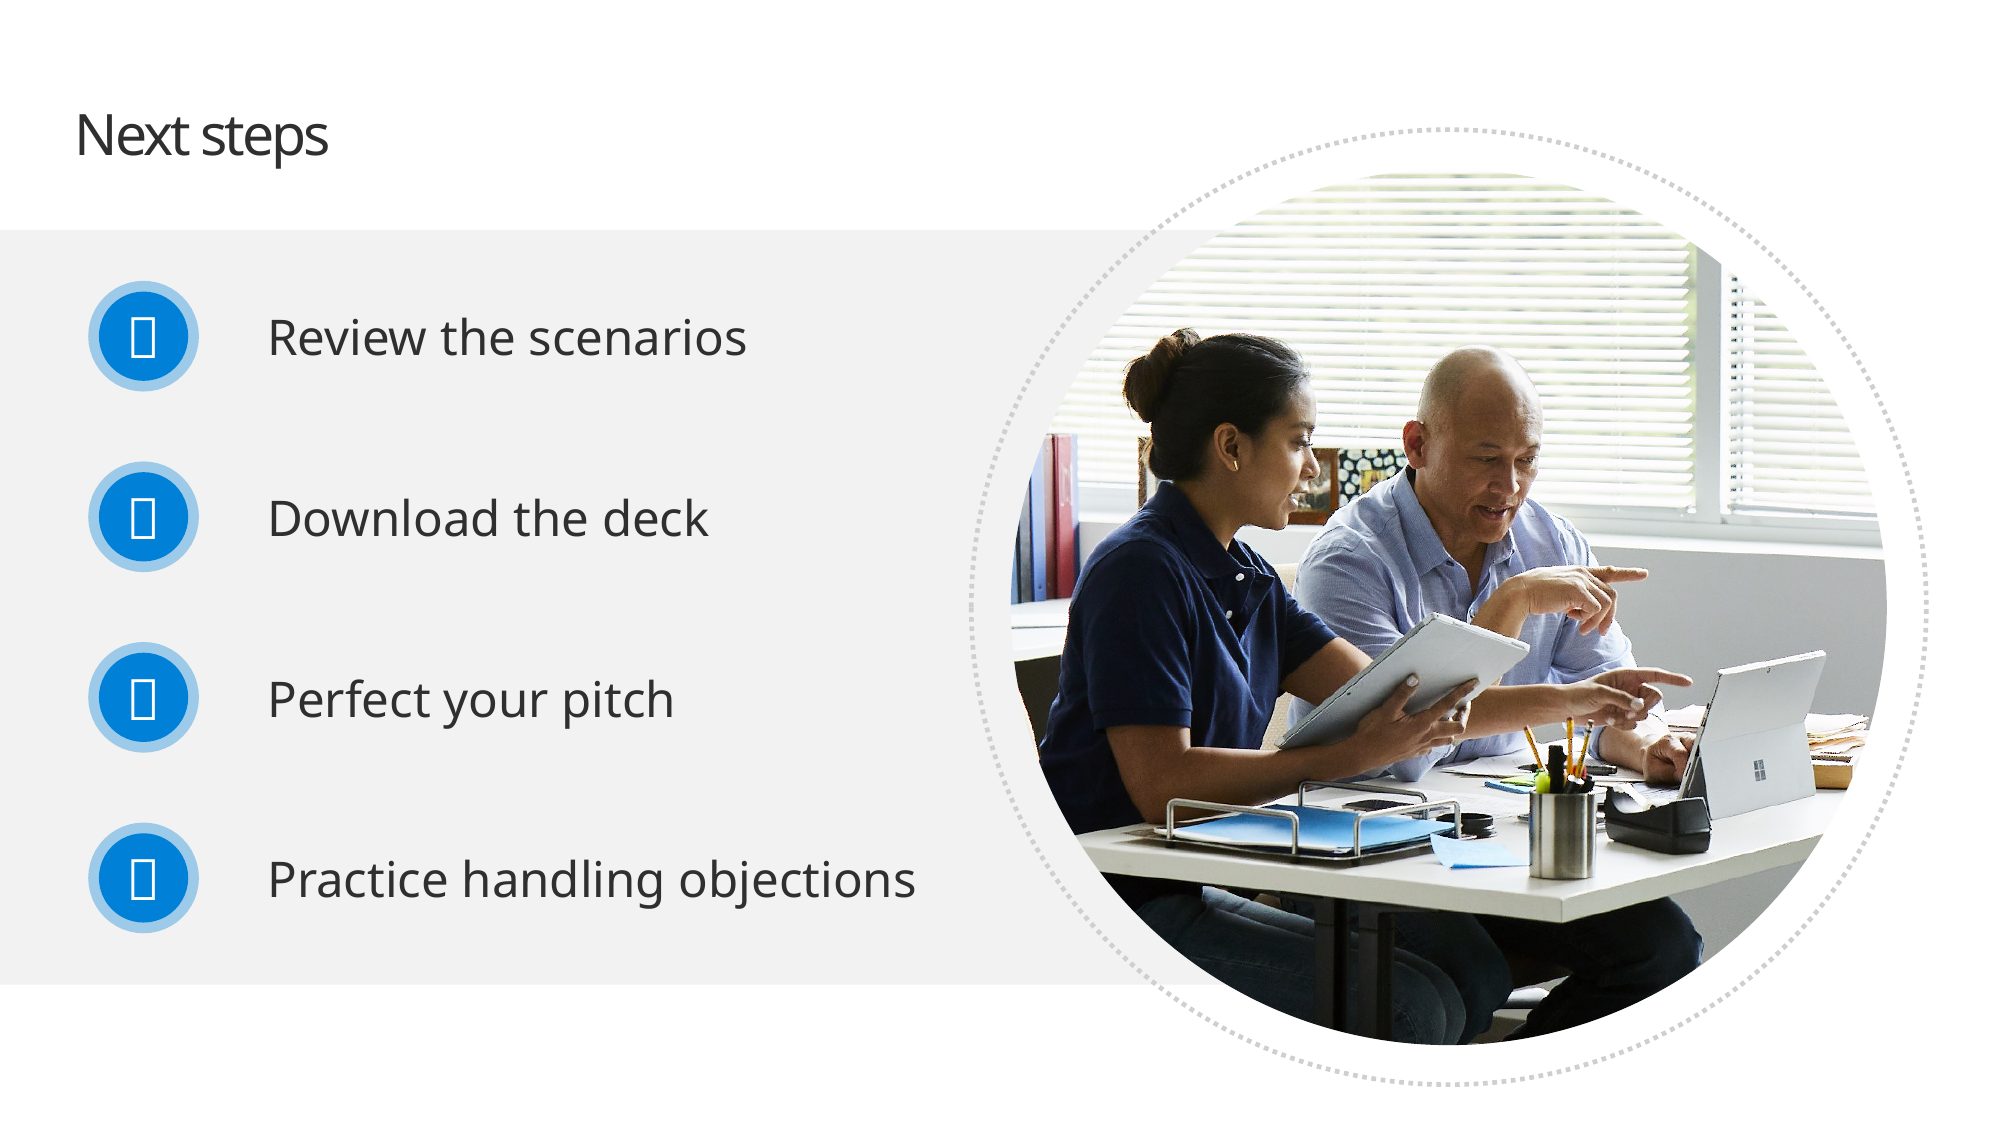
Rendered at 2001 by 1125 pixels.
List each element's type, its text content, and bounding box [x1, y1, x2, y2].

text_box  [98, 652, 189, 742]
text_box Review the scenarios [237, 283, 971, 390]
text_box Practice handling objections [237, 825, 971, 931]
text_box Perfect your pitch [237, 644, 971, 751]
text_box  [98, 291, 189, 381]
text_box Download the deck [237, 463, 971, 570]
title Next steps [74, 101, 1930, 168]
text_box [0, 229, 971, 985]
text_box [971, 129, 1927, 1085]
text_box  [98, 472, 189, 562]
text_box  [98, 833, 189, 923]
